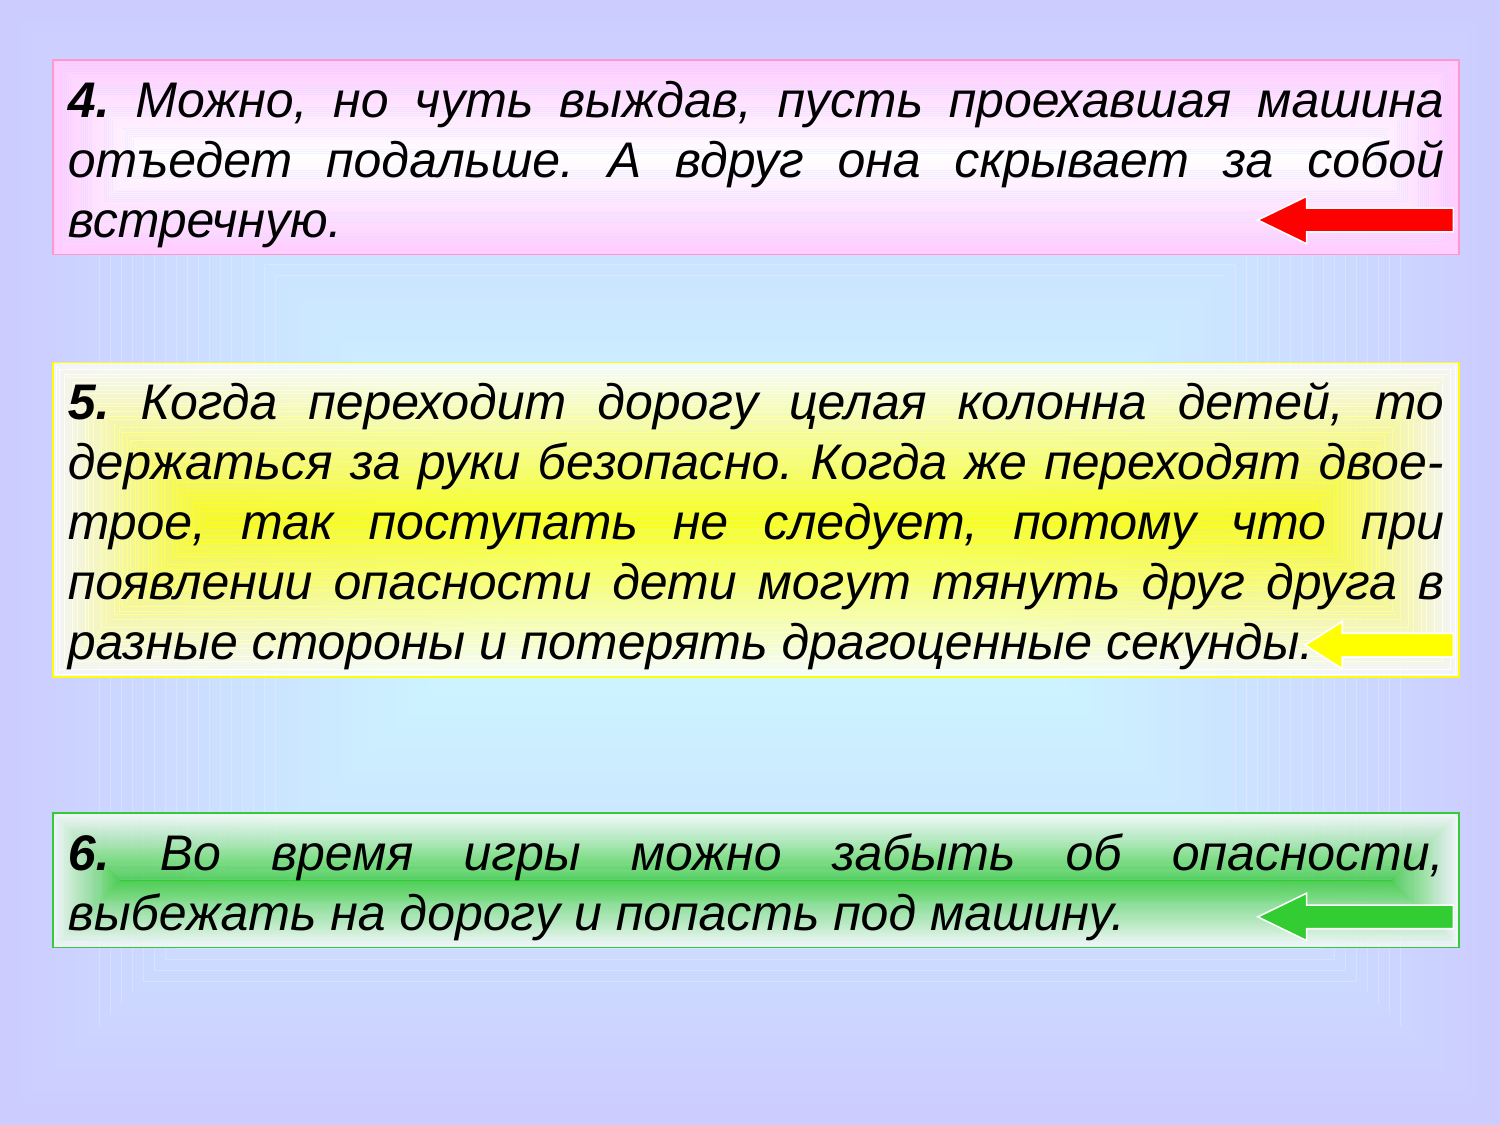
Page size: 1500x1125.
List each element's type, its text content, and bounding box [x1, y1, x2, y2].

text_box [1257, 196, 1454, 244]
text_box [1257, 893, 1454, 941]
text_box [1305, 621, 1454, 669]
text_box 6. Во время игры можно забыть об опасности, выбежать на дорогу и попасть под машину. [53, 812, 1459, 948]
text_box 4. Можно, но чуть выждав, пусть проехавшая машина отъедет подальше. А вдруг она скрывает за собой встречную. [53, 59, 1459, 255]
text_box 5. Когда переходит дорогу целая колонна детей, то держаться за руки безопасно. Когда же переходят двое-трое, так поступать не следует, потому что при появлении опасности дети могут тянуть друг друга в разные стороны и потерять драгоценные секунды. [53, 362, 1459, 678]
